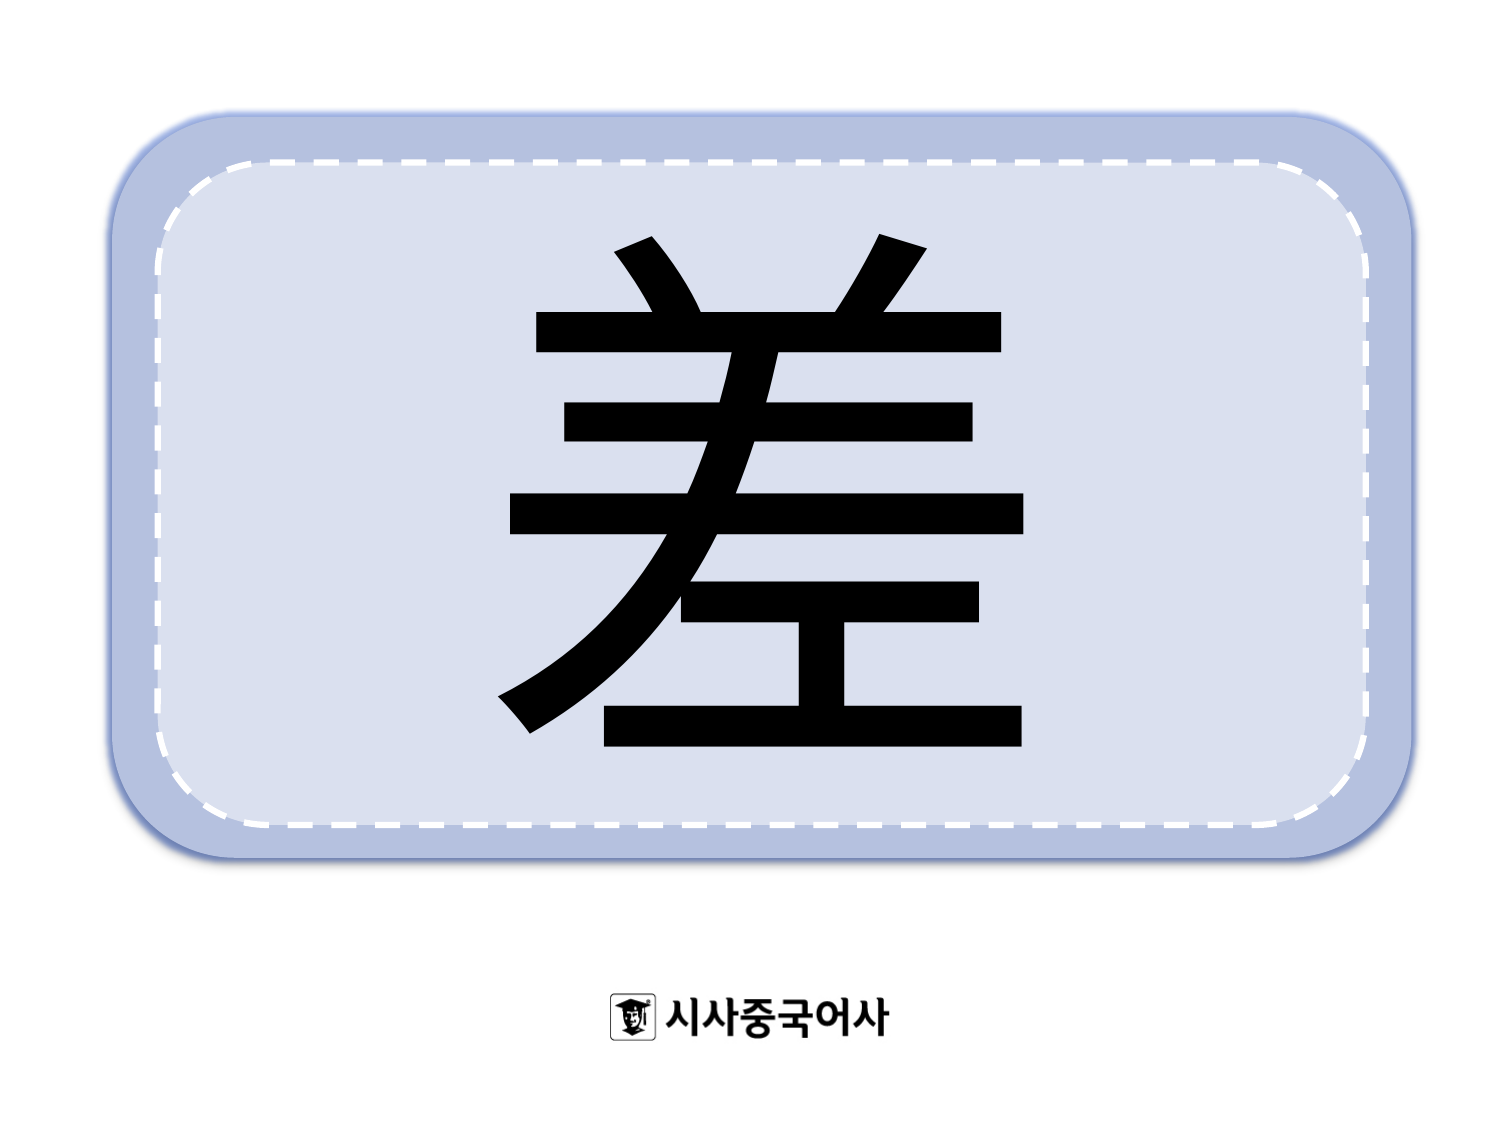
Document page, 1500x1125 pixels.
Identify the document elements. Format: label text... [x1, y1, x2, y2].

picture [602, 987, 898, 1047]
text_box 差 [162, 160, 1371, 824]
